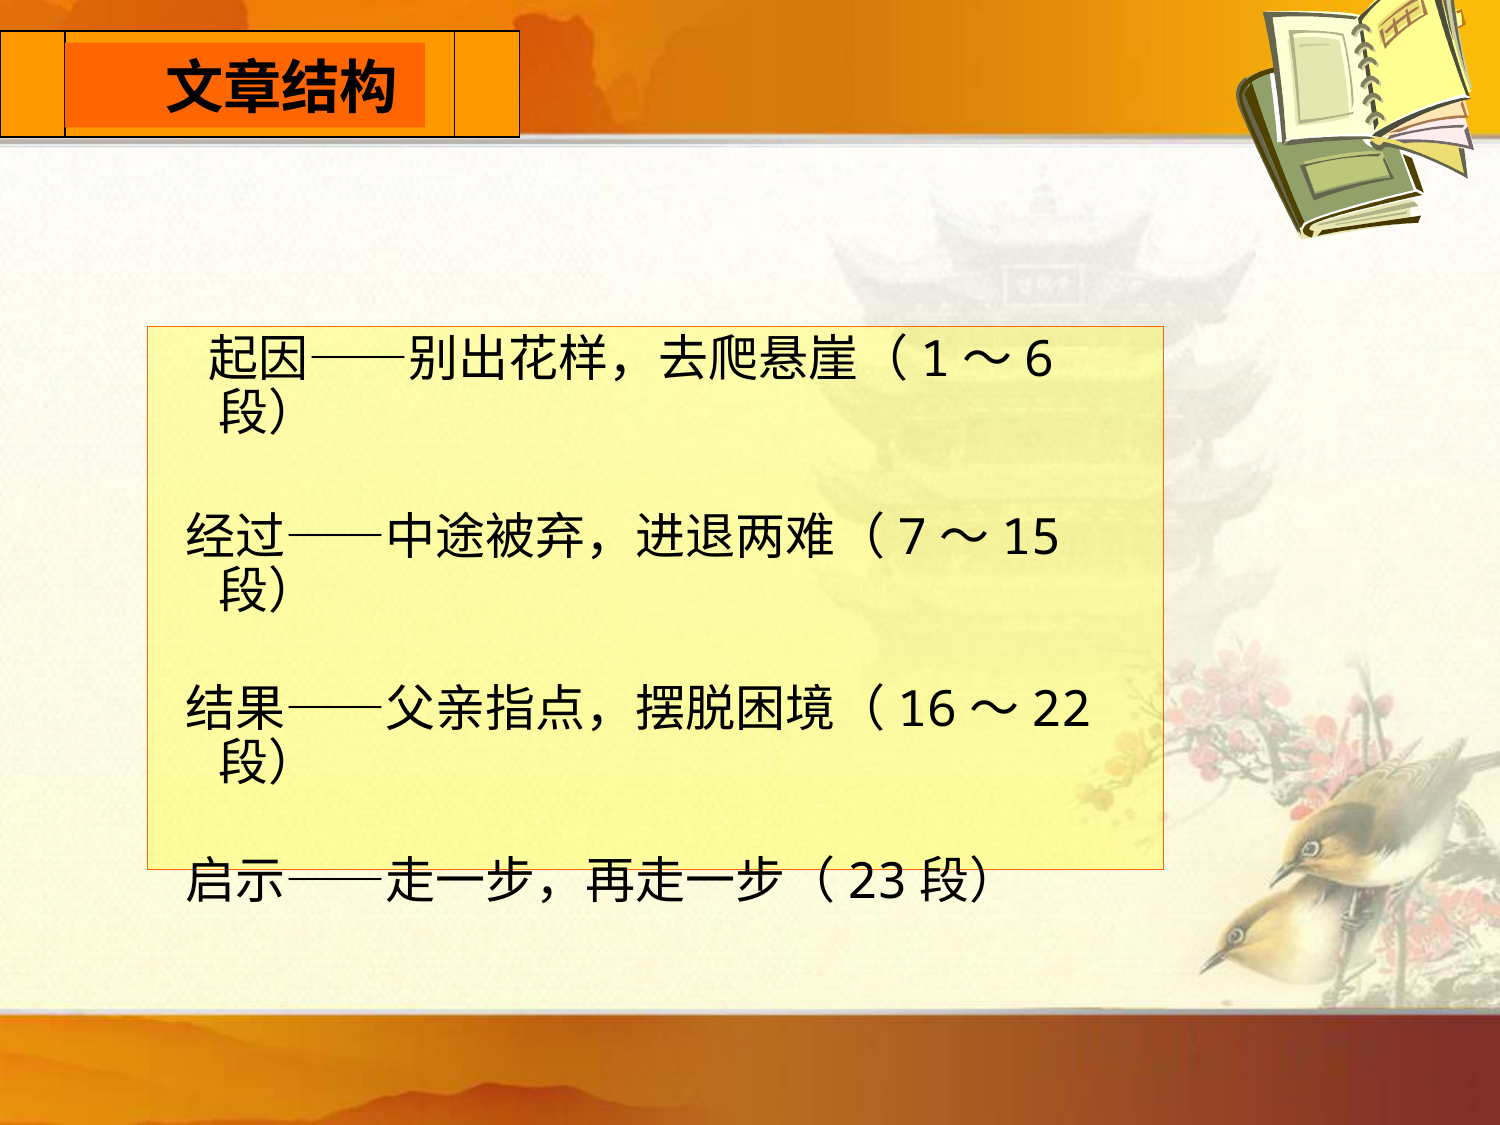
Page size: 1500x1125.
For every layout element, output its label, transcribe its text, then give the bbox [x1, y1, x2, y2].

list 起因——别出花样，去爬悬崖（1～6段） 经过——中途被弃，进退两难（7～15段） 结果——父亲指点，摆脱困境（16～22段） 启示——走一步，再走一步（23段） [147, 326, 1164, 870]
text_box 文章结构 [64, 42, 425, 128]
text_box 预习检查 [0, 31, 520, 138]
picture [0, 0, 1500, 1125]
